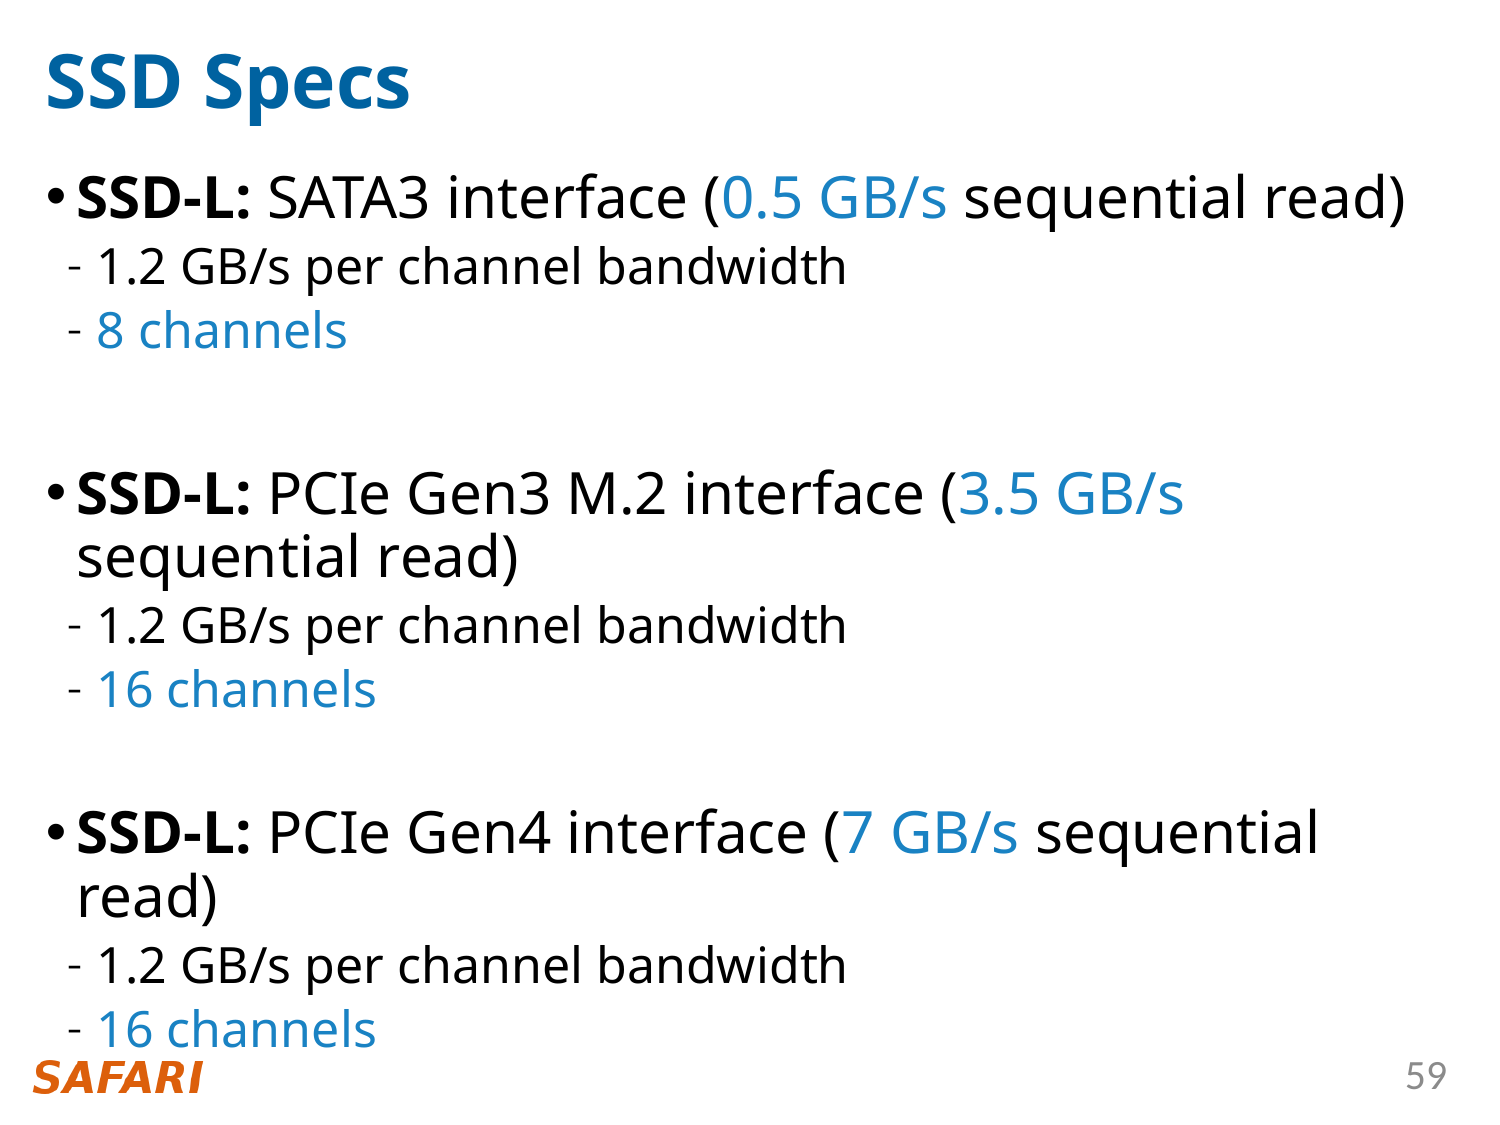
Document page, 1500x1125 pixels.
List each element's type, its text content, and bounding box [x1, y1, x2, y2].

title SSD Specs [31, 15, 1475, 143]
picture [31, 1051, 209, 1104]
list SSD-L: SATA3 interface (0.5 GB/s sequential read) 1.2 GB/s per channel bandwidth 8 channels SSD-L: PCIe Gen3 M.2 interface (3.5 GB/s sequential read) 1.2 GB/s per channel bandwidth 16 channels SSD-L: PCIe Gen4 interface (7 GB/s sequential read) 1.2 GB/s per channel bandwidth 16 channels [31, 160, 1475, 1043]
